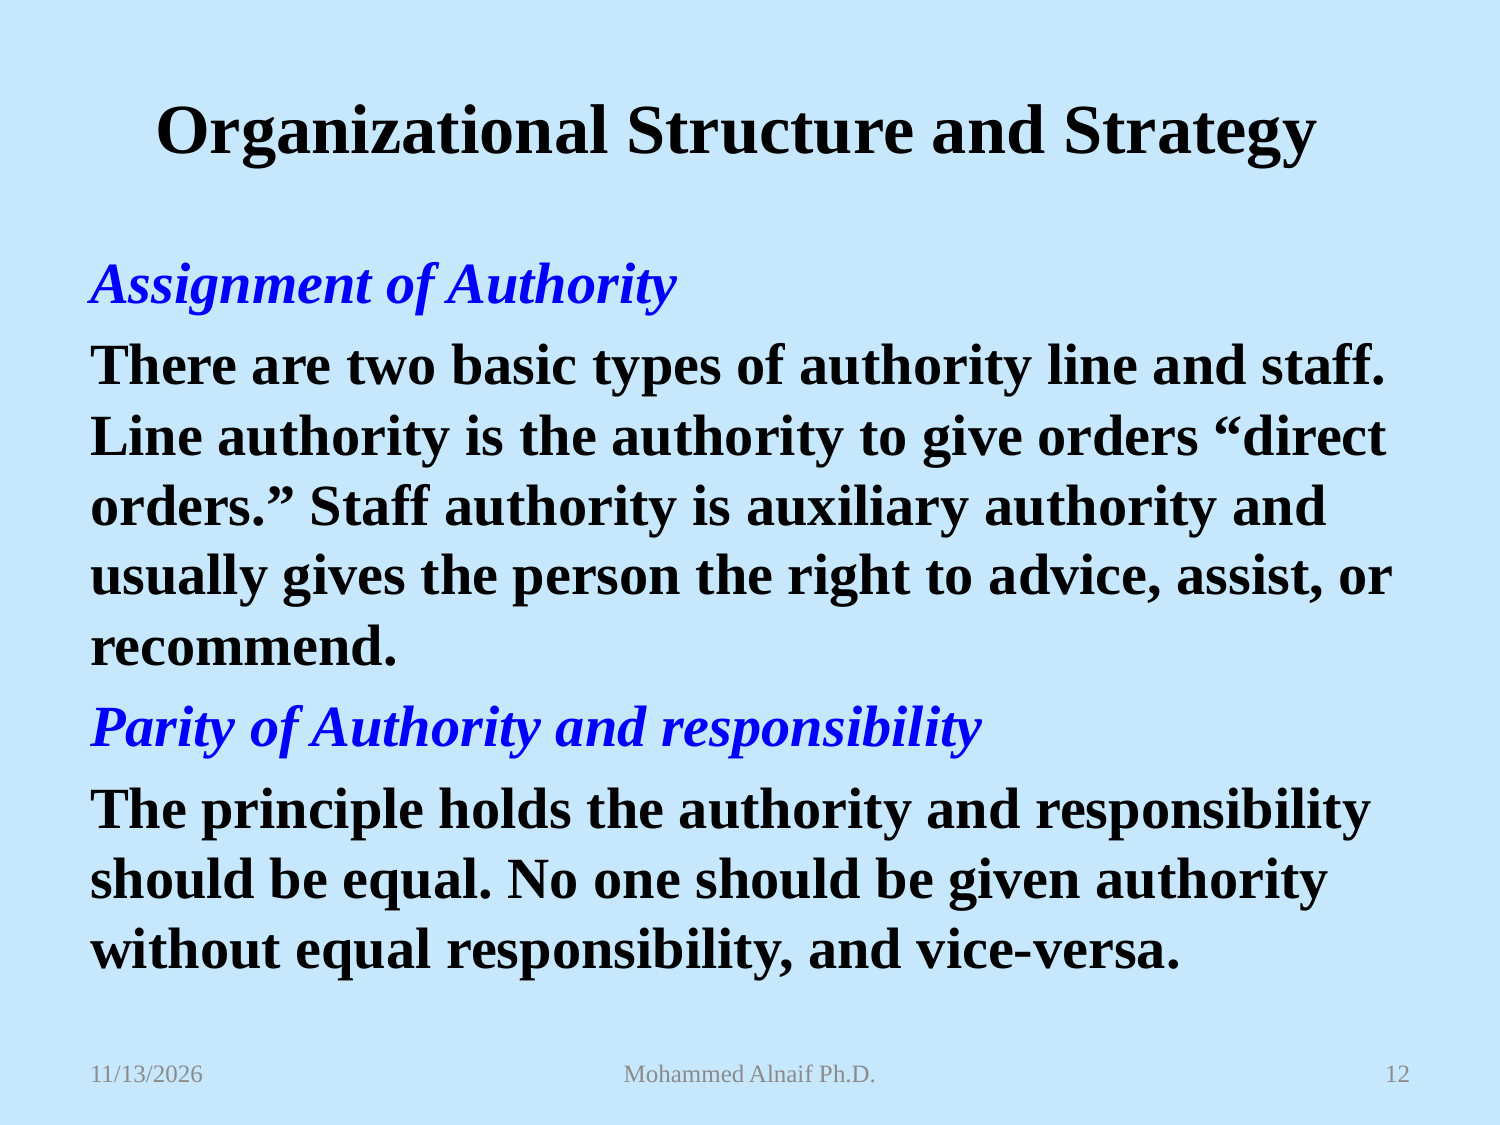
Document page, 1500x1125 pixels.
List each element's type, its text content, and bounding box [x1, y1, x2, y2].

slide_number 12 [1074, 1042, 1425, 1103]
title Organizational Structure and Strategy [99, 75, 1375, 175]
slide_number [75, 1042, 425, 1103]
footer Mohammed Alnaif Ph.D. [512, 1042, 988, 1103]
subtitle Assignment of Authority There are two basic types of authority line and staff. Line authority is the authority to give orders “direct orders.” Staff authority is auxiliary authority and usually gives the person the right to advice, assist, or recommend. Parity of Authority and responsibility The principle holds the authority and responsibility should be equal. No one should be given authority without equal responsibility, and vice-versa. [75, 237, 1463, 1038]
